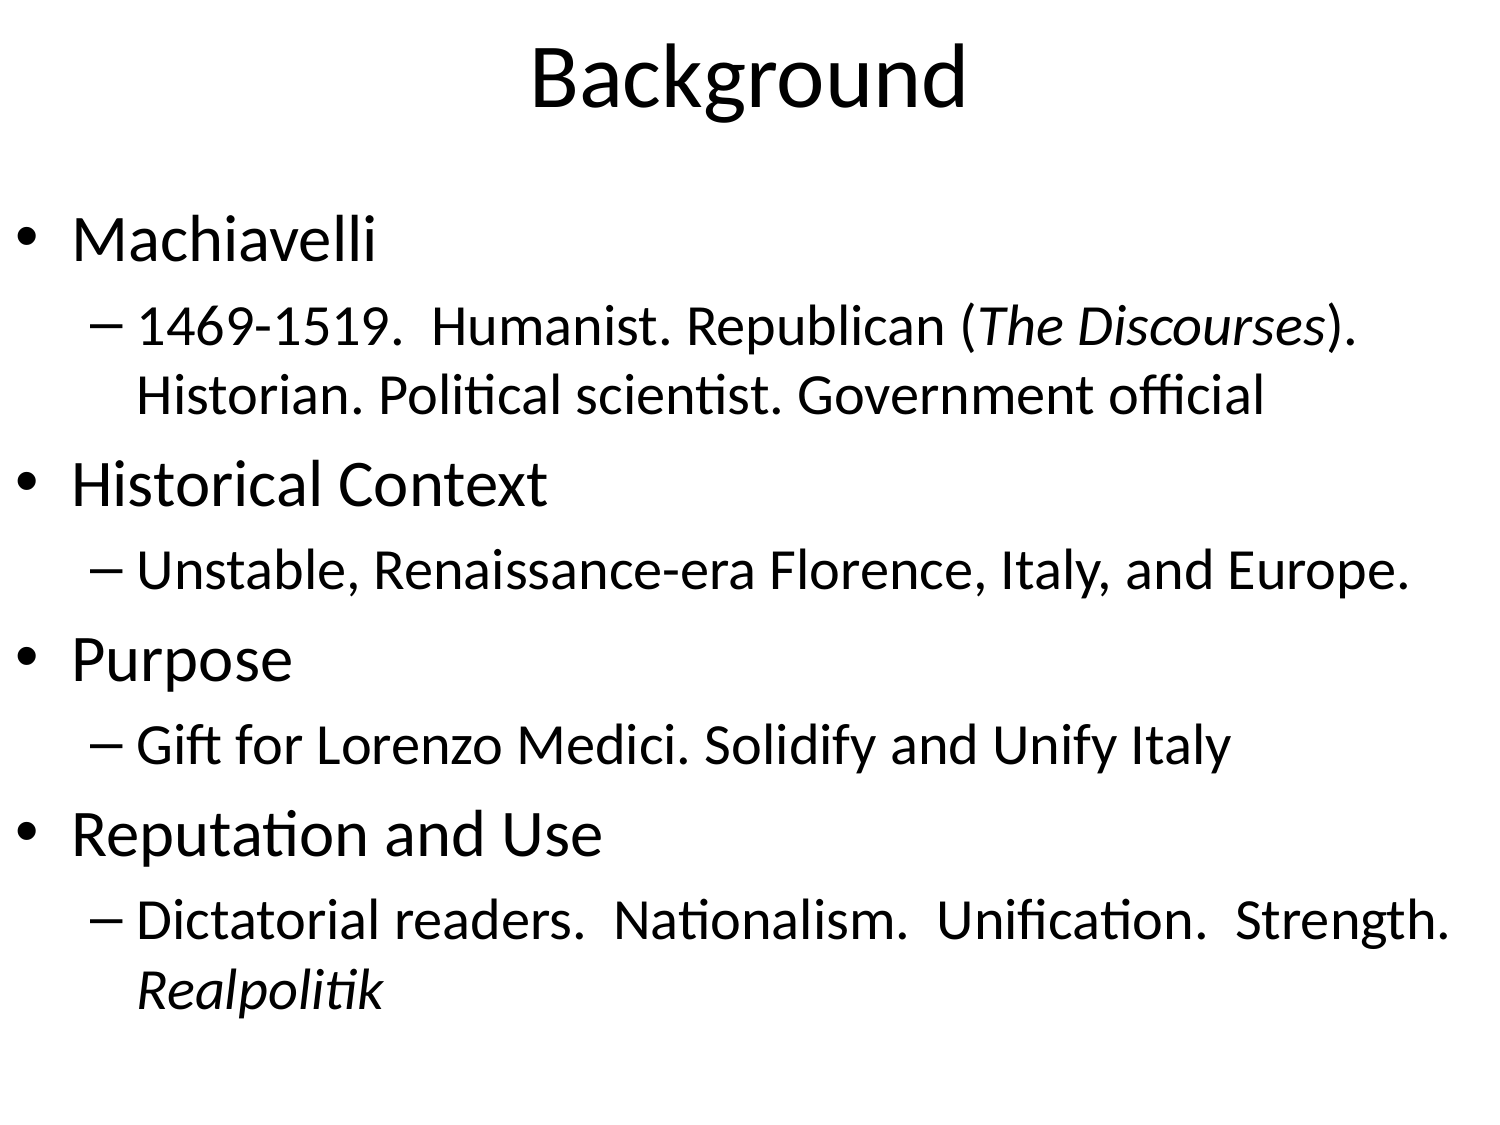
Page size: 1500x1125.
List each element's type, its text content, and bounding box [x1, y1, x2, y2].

list Machiavelli 1469-1519. Humanist. Republican (The Discourses). Historian. Political scientist. Government official Historical Context Unstable, Renaissance-era Florence, Italy, and Europe. Purpose Gift for Lorenzo Medici. Solidify and Unify Italy Reputation and Use Dictatorial readers. Nationalism. Unification. Strength. Realpolitik [0, 187, 1500, 1125]
title Background [75, 0, 1425, 143]
